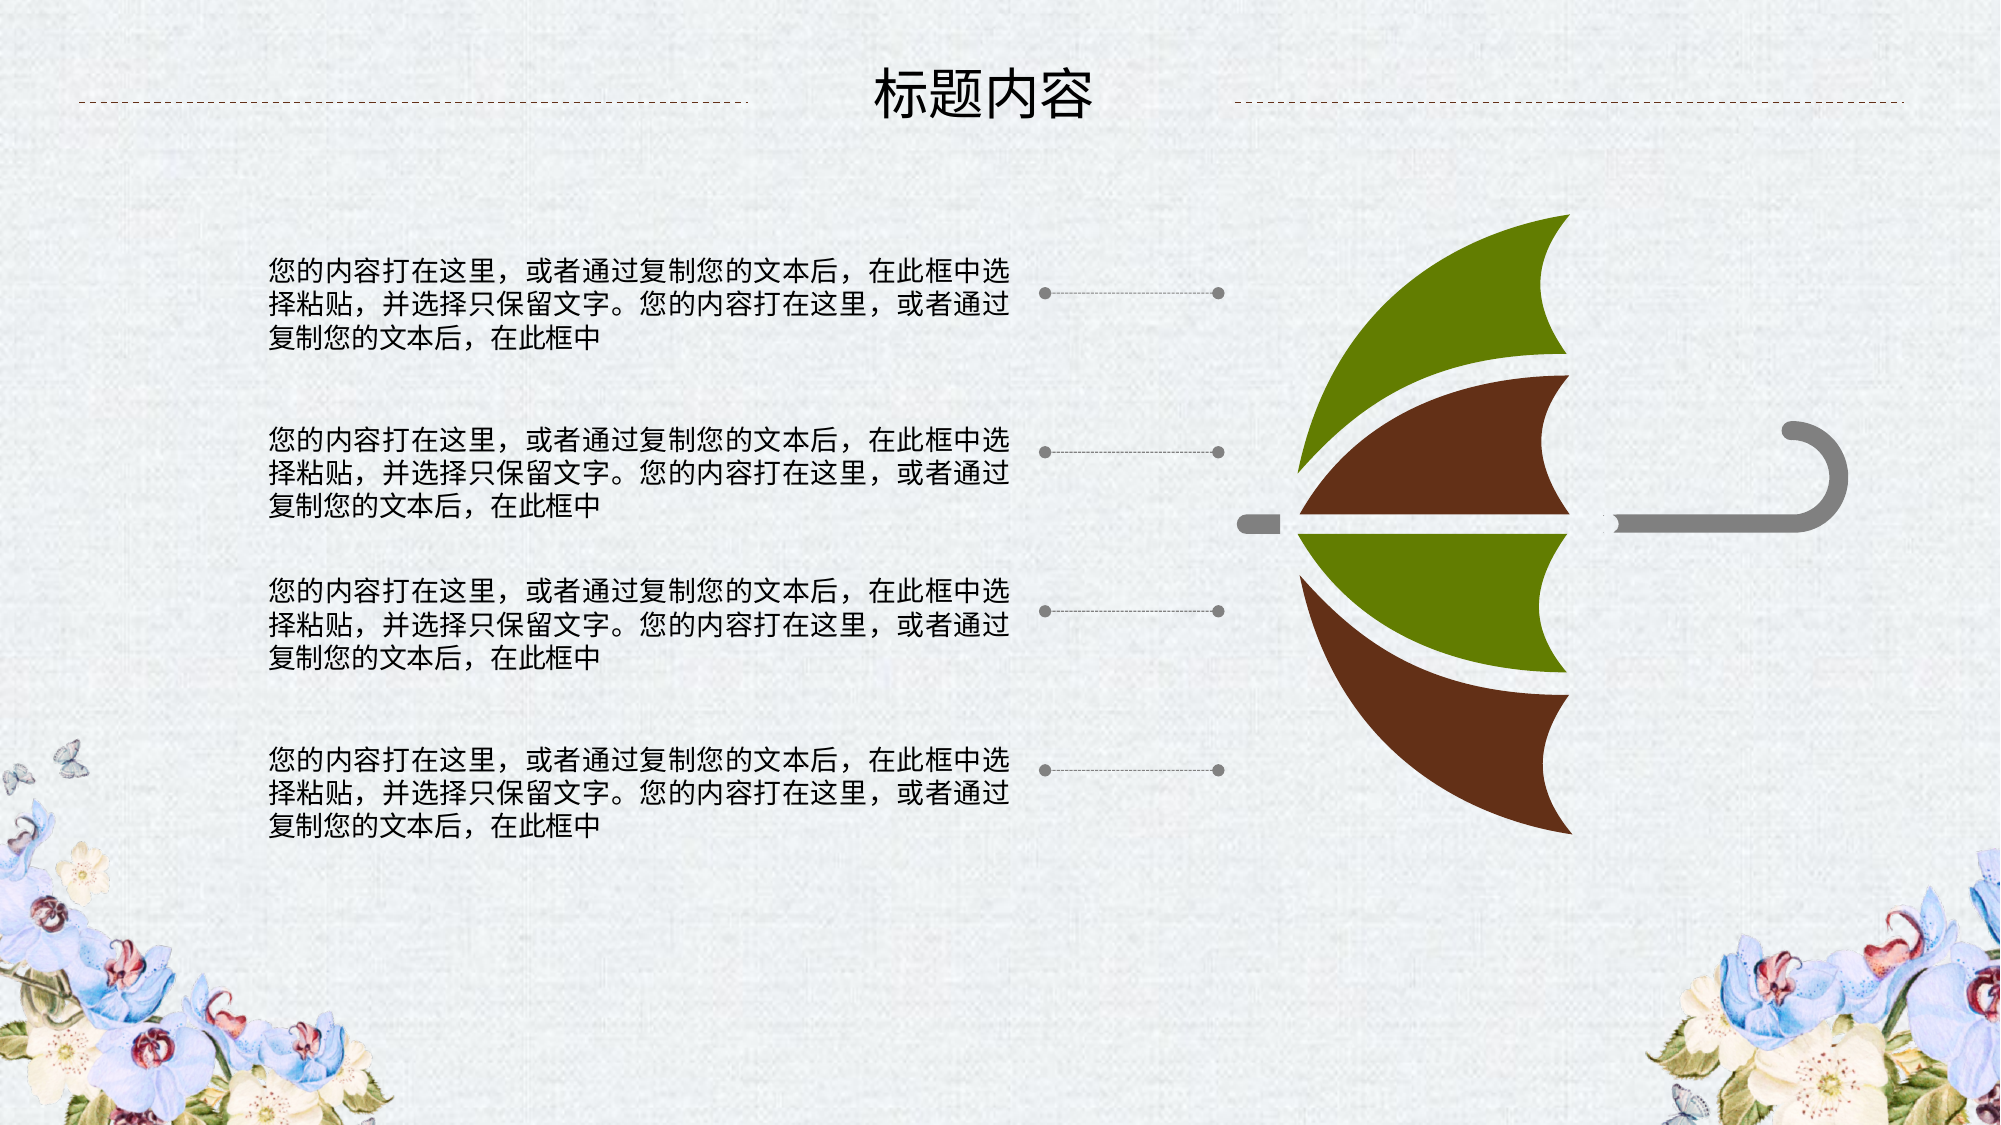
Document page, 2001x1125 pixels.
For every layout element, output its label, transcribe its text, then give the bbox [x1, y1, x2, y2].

text_box 标题内容 [811, 51, 1158, 133]
text_box 您的内容打在这里，或者通过复制您的文本后，在此框中选择粘贴，并选择只保留文字。您的内容打在这里，或者通过复制您的文本后，在此框中 [253, 246, 1026, 362]
text_box 您的内容打在这里，或者通过复制您的文本后，在此框中选择粘贴，并选择只保留文字。您的内容打在这里，或者通过复制您的文本后，在此框中 [253, 566, 1026, 682]
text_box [1236, 214, 1849, 835]
text_box 您的内容打在这里，或者通过复制您的文本后，在此框中选择粘贴，并选择只保留文字。您的内容打在这里，或者通过复制您的文本后，在此框中 [253, 414, 1026, 530]
text_box 您的内容打在这里，或者通过复制您的文本后，在此框中选择粘贴，并选择只保留文字。您的内容打在这里，或者通过复制您的文本后，在此框中 [253, 734, 1026, 850]
picture [0, 0, 2001, 1125]
